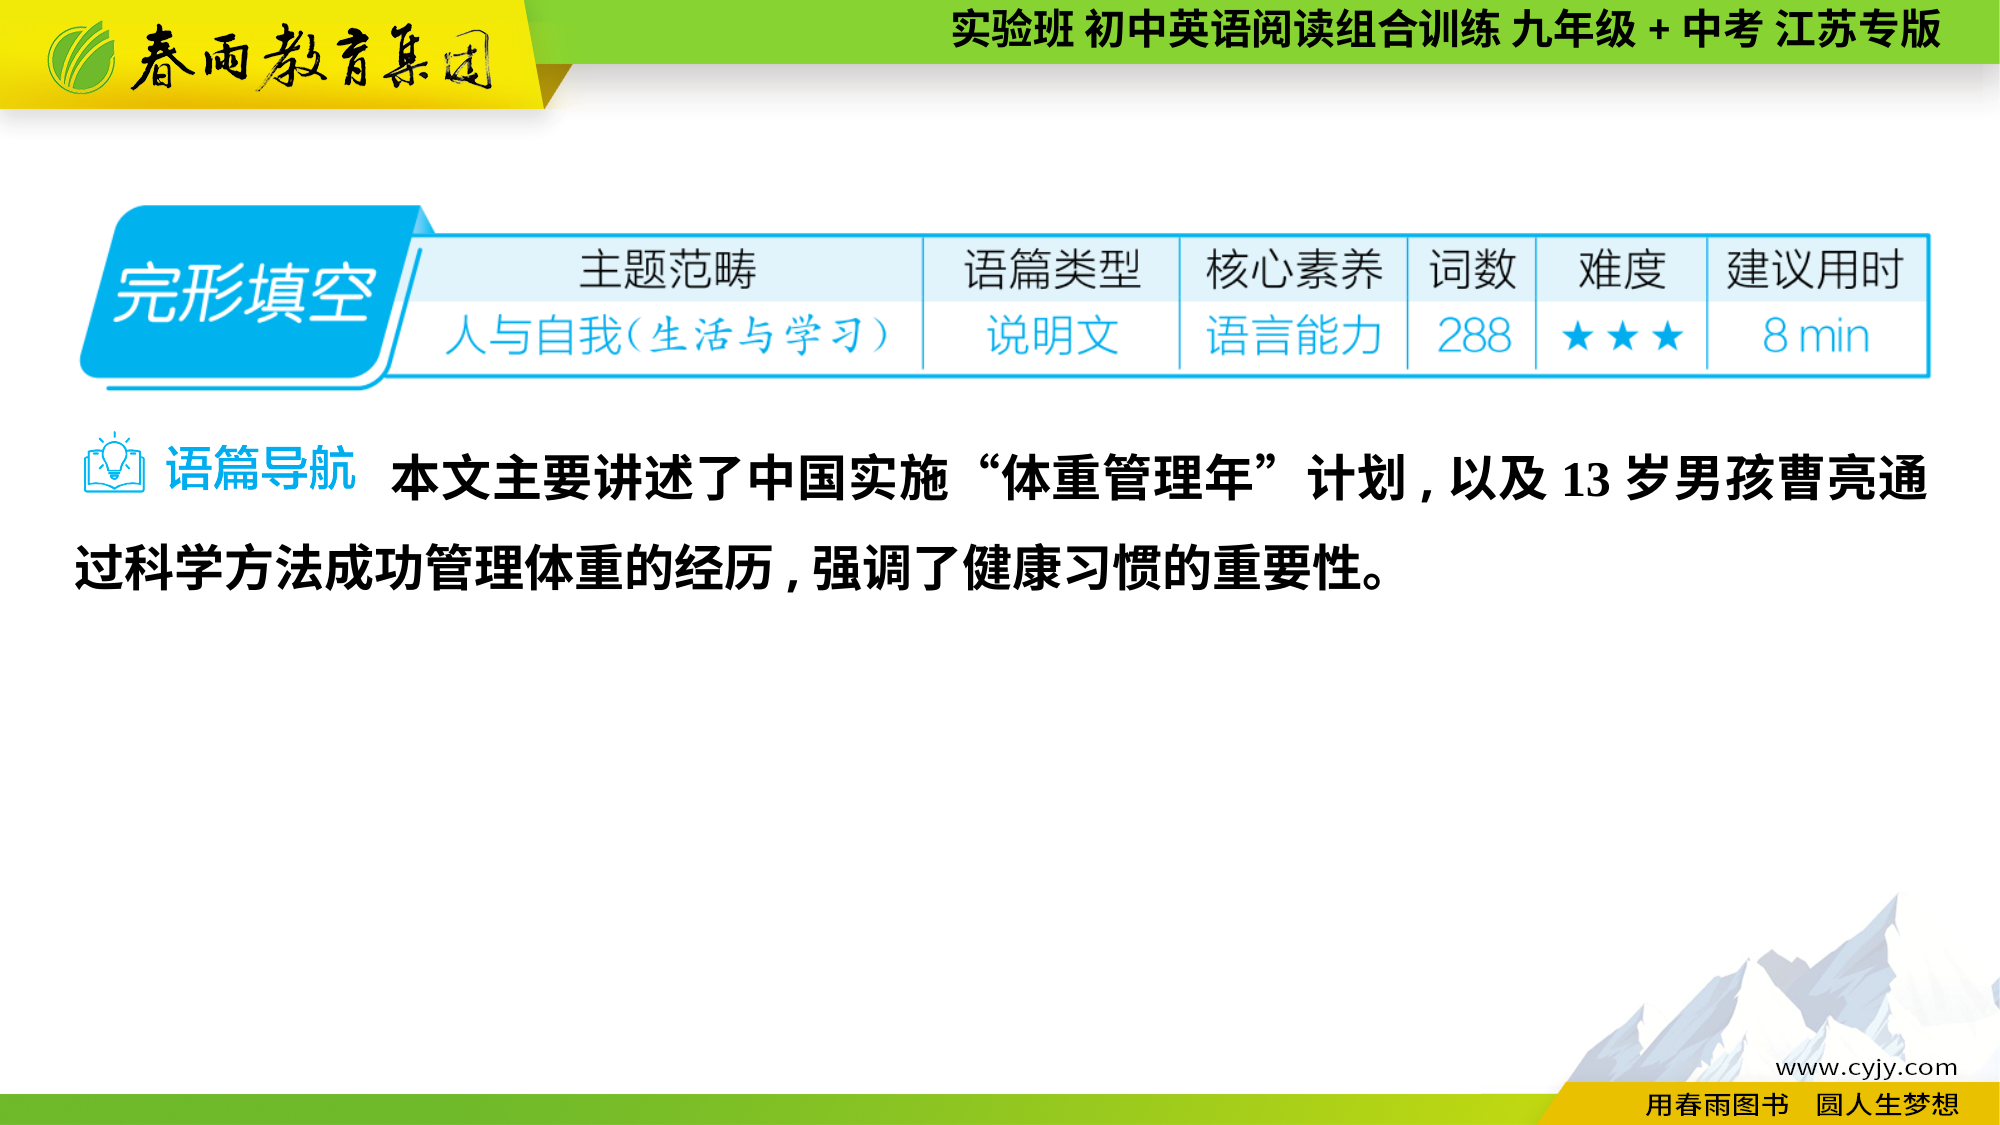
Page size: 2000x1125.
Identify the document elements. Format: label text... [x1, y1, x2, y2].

list 本文主要讲述了中国实施“体重管理年”计划,以及13岁男孩曹亮通过科学方法成功管理体重的经历,强调了健康习惯的重要性。 [59, 409, 1944, 595]
picture [0, 0, 2000, 1125]
